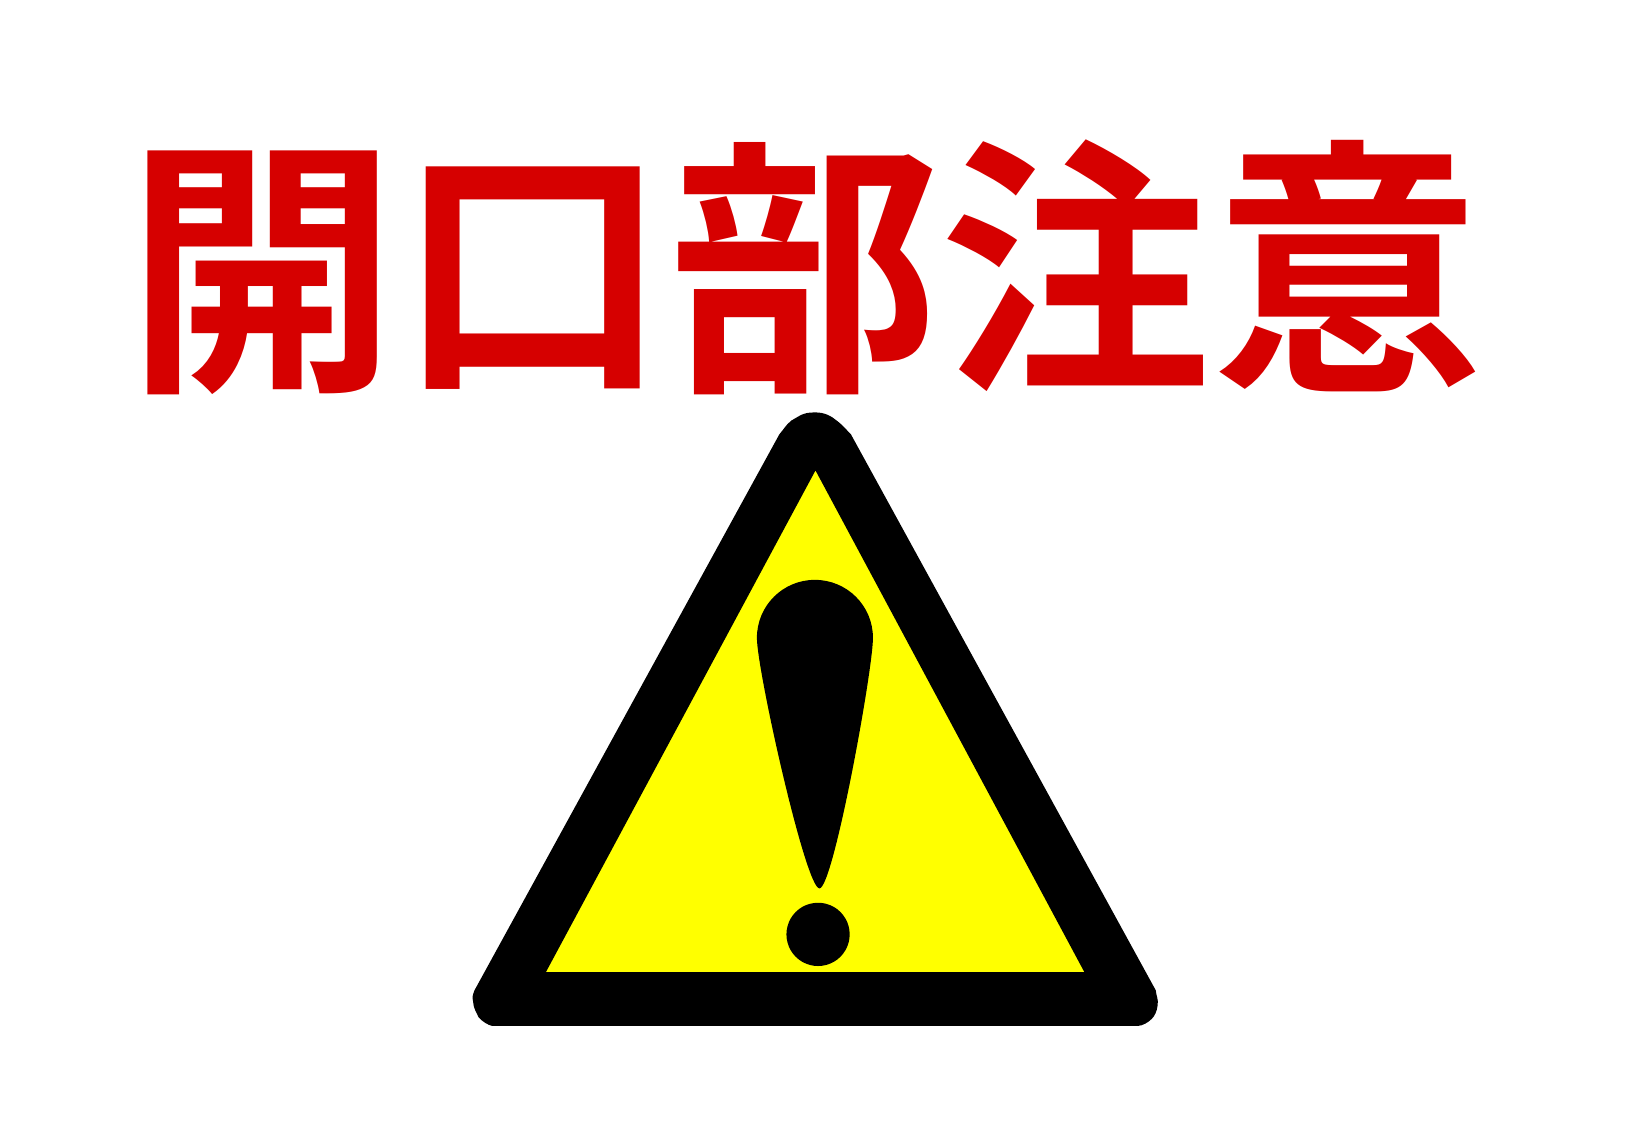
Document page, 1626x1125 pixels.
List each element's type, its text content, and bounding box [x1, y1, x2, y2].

text_box 開口部注意 [29, 92, 1581, 433]
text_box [472, 412, 1159, 1027]
